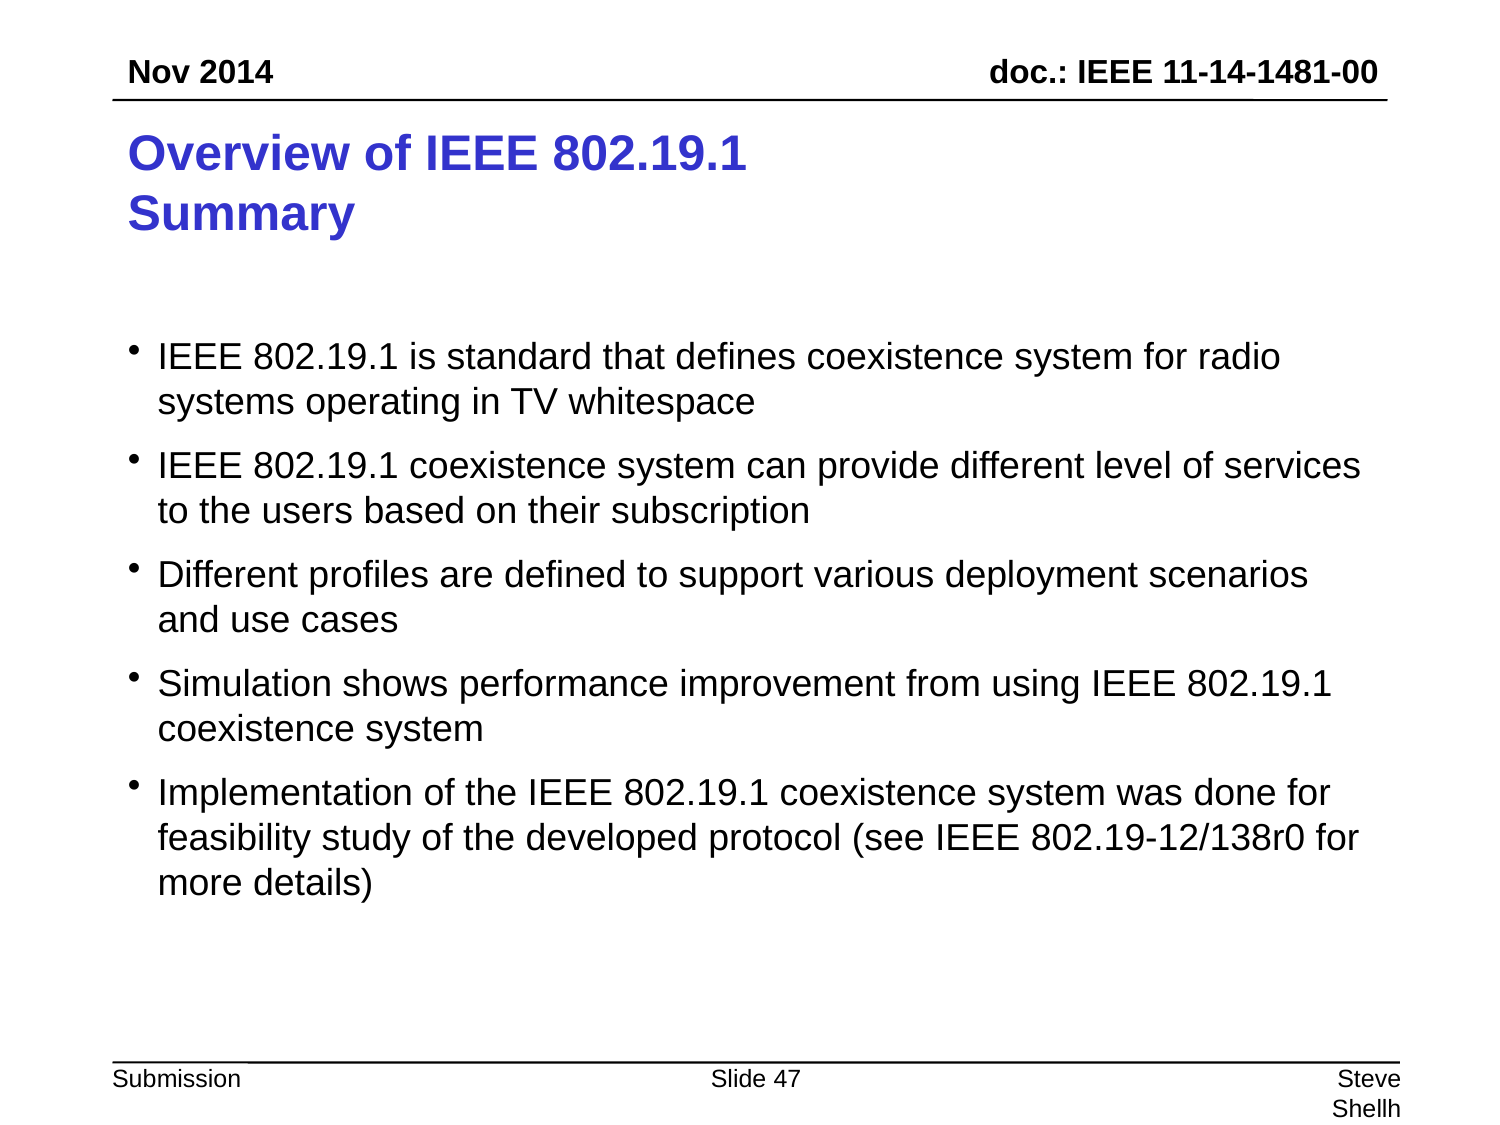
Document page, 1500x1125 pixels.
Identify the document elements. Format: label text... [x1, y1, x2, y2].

list IEEE 802.19.1 is standard that defines coexistence system for radio systems operating in TV whitespace IEEE 802.19.1 coexistence system can provide different level of services to the users based on their subscription Different profiles are defined to support various deployment scenarios and use cases Simulation shows performance improvement from using IEEE 802.19.1 coexistence system Implementation of the IEEE 802.19.1 coexistence system was done for feasibility study of the developed protocol (see IEEE 802.19-12/138r0 for more details) [112, 324, 1388, 1000]
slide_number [112, 40, 463, 101]
footer Steve Shellhammer, Qualcomm [1320, 1061, 1402, 1093]
title Overview of IEEE 802.19.1 Summary [112, 112, 1388, 288]
slide_number Slide 47 [709, 1061, 803, 1093]
